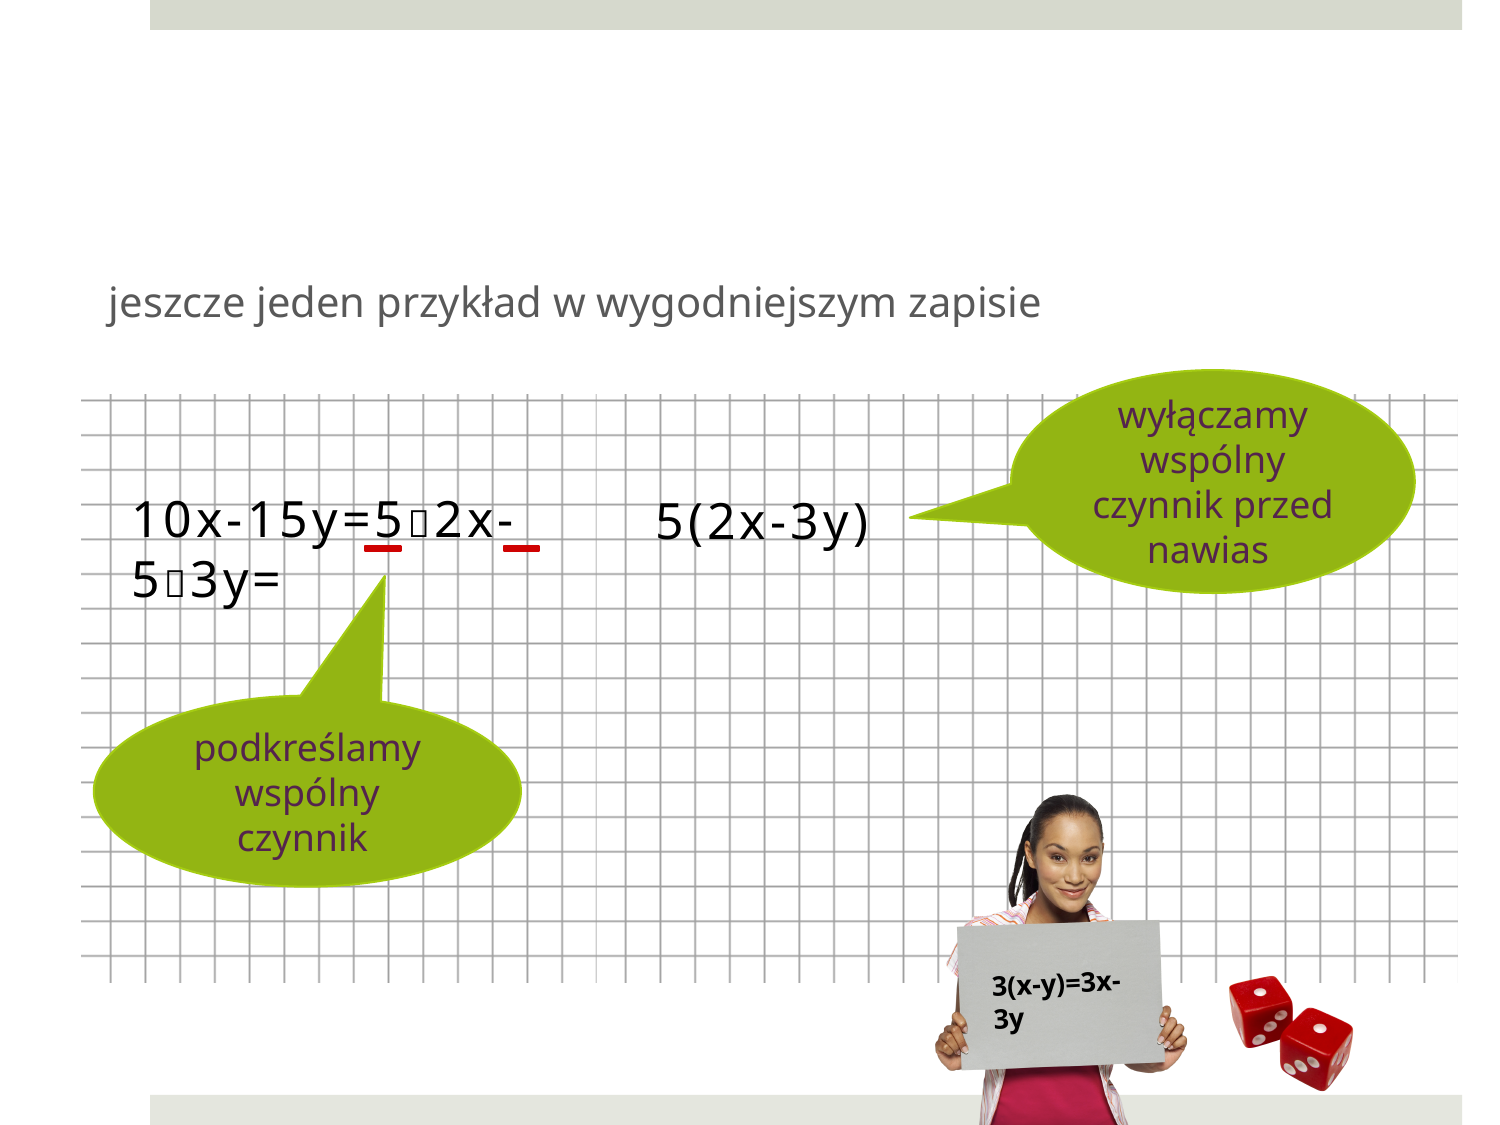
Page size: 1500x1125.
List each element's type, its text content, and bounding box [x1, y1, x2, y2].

picture [80, 394, 1459, 1125]
list jeszcze jeden przykład w wygodniejszym zapisie [93, 268, 1357, 356]
text_box wyłączamy wspólny czynnik przed nawias [1085, 369, 1341, 394]
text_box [358, 538, 546, 559]
